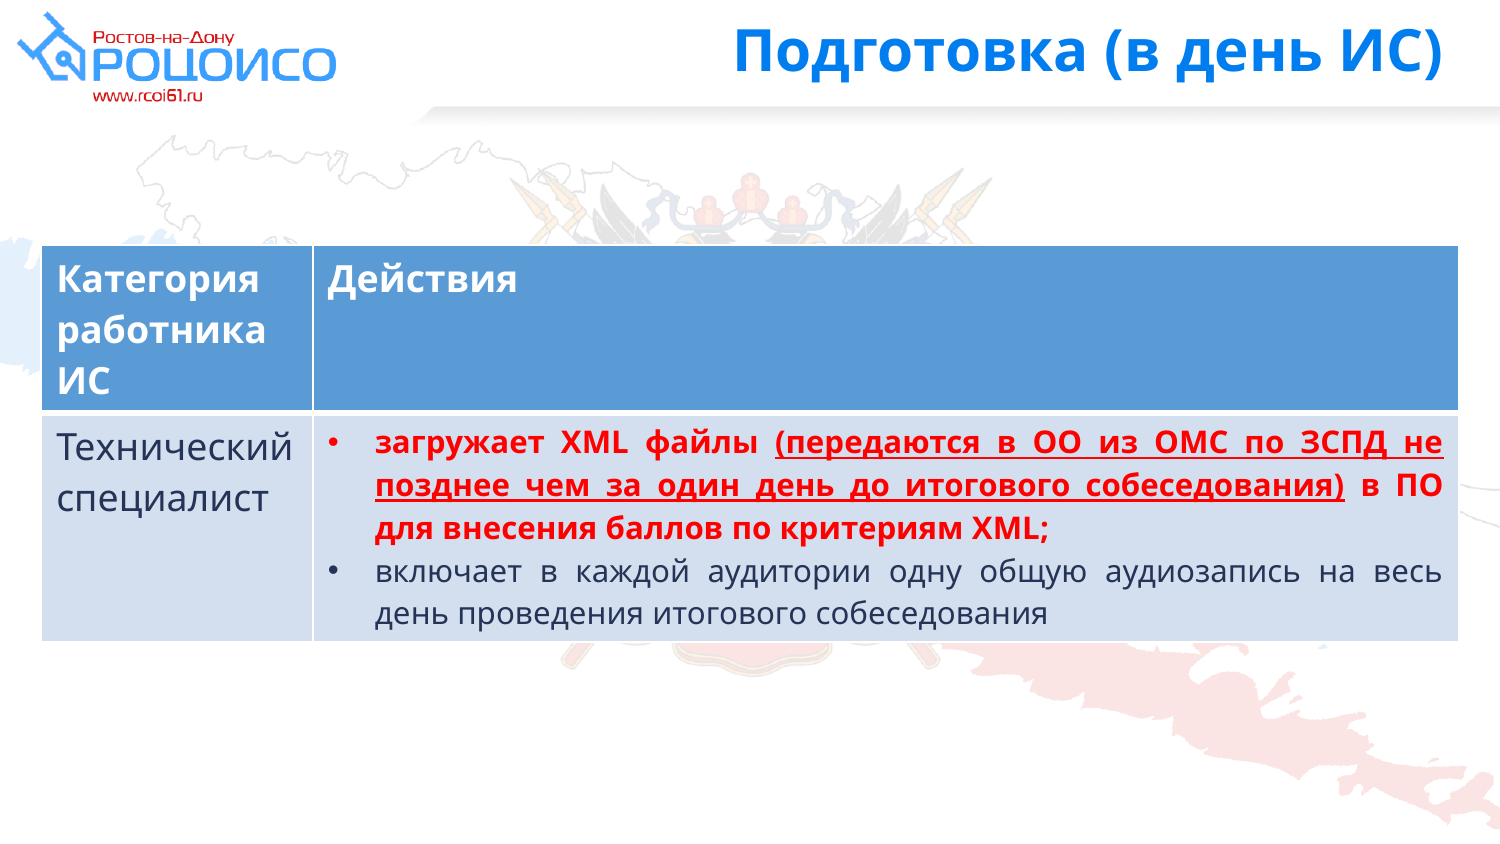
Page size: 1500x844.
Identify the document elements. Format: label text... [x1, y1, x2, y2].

table_cell Технический специалист [42, 416, 312, 641]
table_header Категория работника ИС [42, 246, 312, 410]
table_cell загружает XML файлы (передаются в ОО из ОМС по ЗСПД не позднее чем за один день до итогового собеседования) в ПО для внесения баллов по критериям XML; включает в каждой аудитории одну общую аудиозапись на весь день проведения итогового собеседования [314, 416, 1458, 641]
table_header Действия [314, 246, 1458, 410]
picture [0, 0, 1500, 844]
title Подготовка (в день ИС) [135, 0, 1460, 107]
